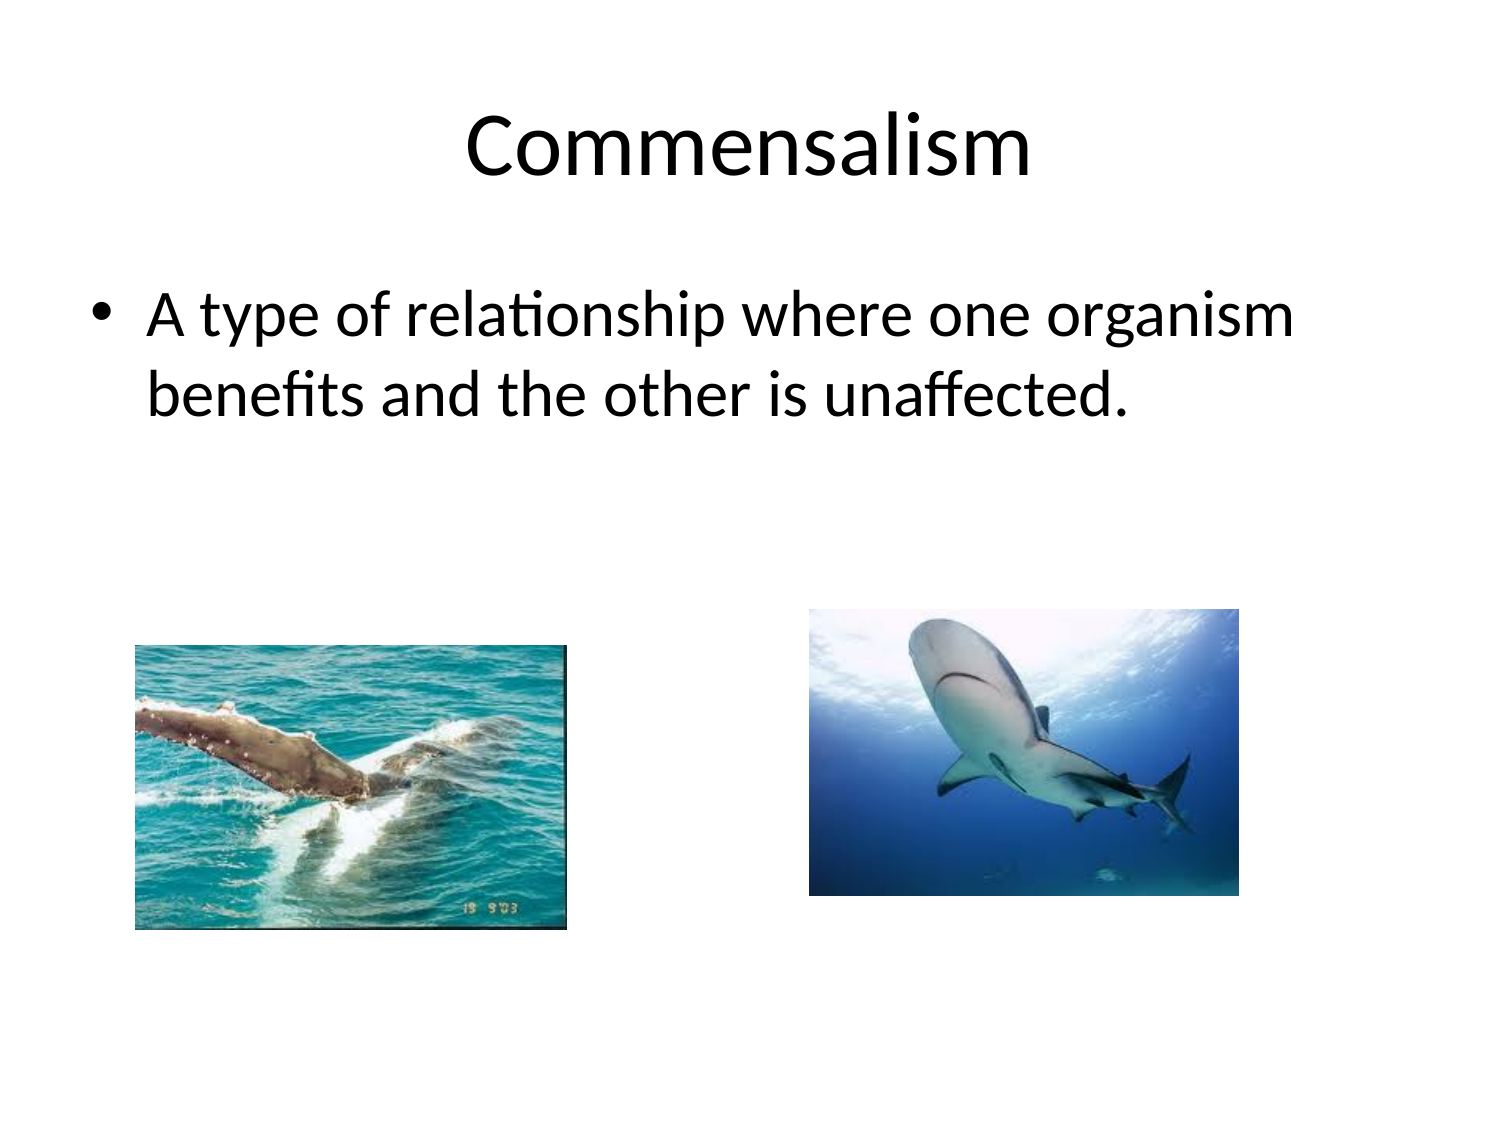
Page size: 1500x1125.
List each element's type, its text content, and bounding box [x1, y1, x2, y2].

title Commensalism [75, 45, 1425, 233]
picture [808, 609, 1239, 896]
list A type of relationship where one organism benefits and the other is unaffected. [75, 262, 1425, 1005]
picture [135, 645, 568, 931]
